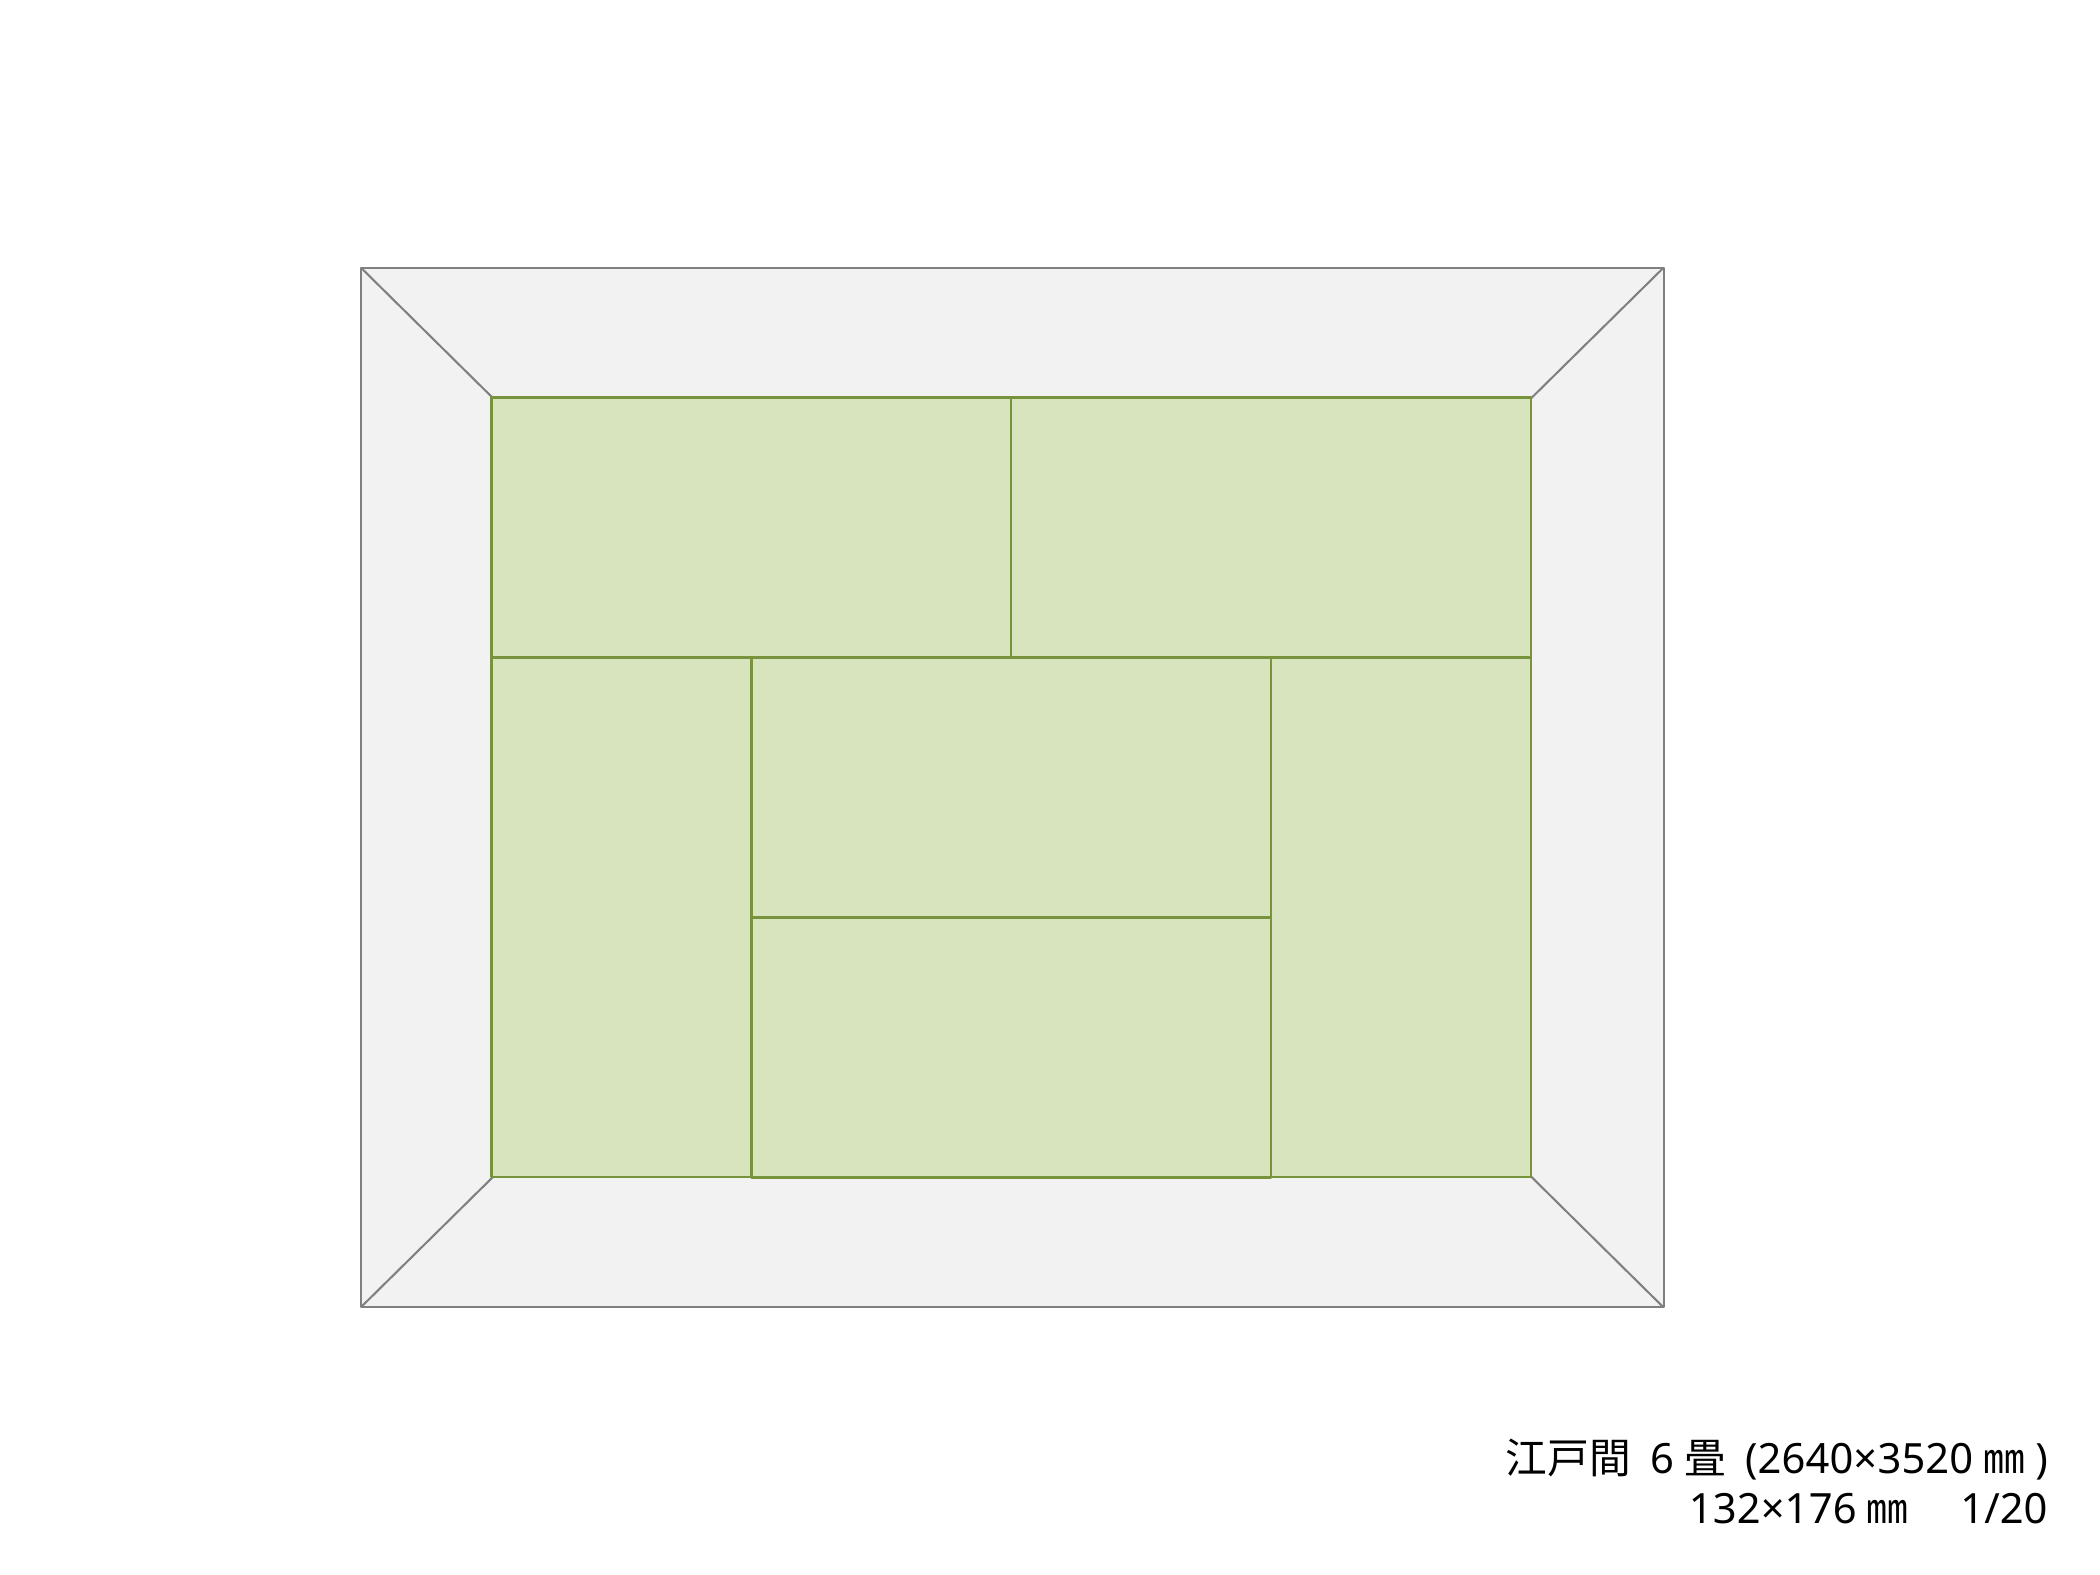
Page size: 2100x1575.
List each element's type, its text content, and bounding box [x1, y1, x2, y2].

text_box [360, 267, 619, 1308]
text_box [621, 267, 1402, 1308]
text_box 江戸間 6畳 (2640×3520㎜) 132×176㎜ 1/20 [1490, 1424, 2063, 1540]
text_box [1402, 267, 1665, 1308]
